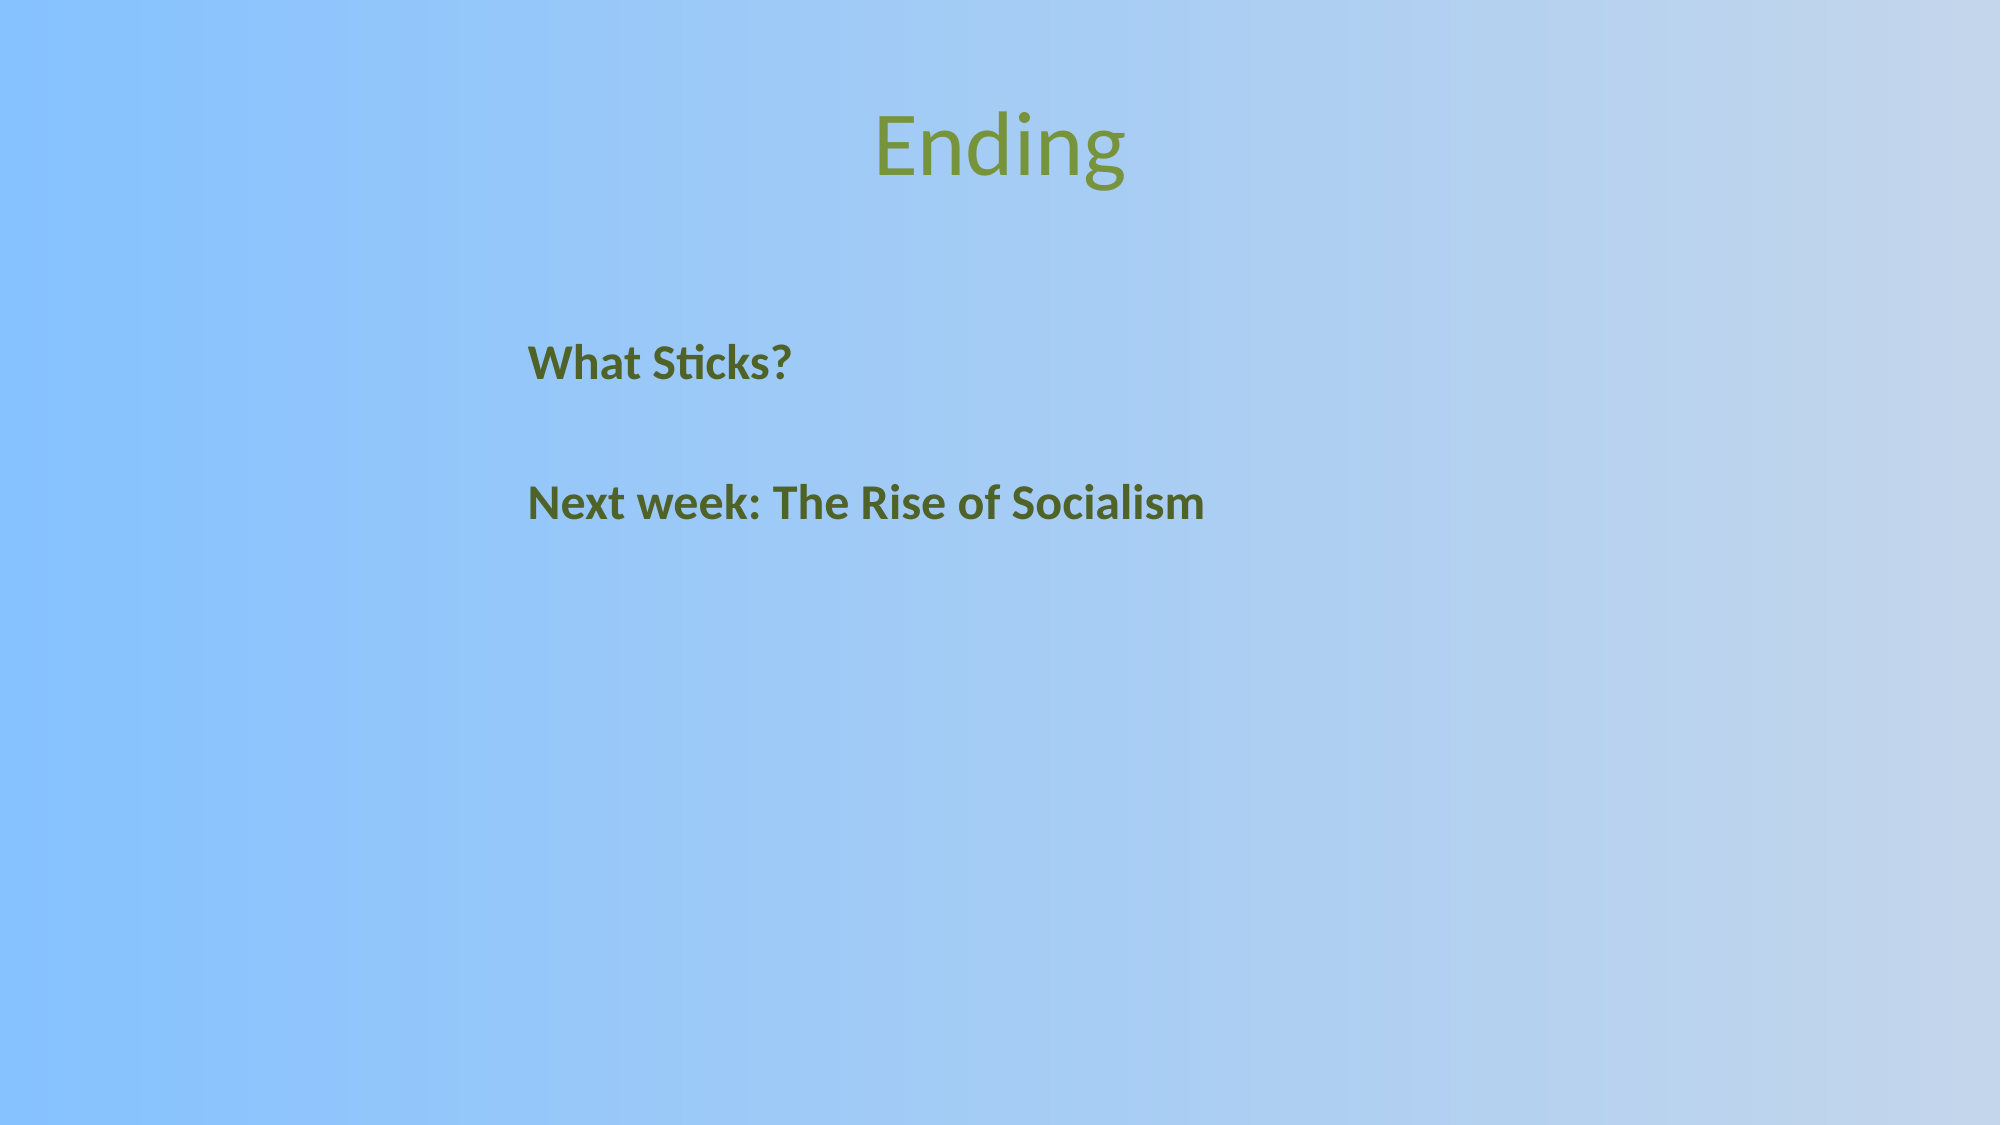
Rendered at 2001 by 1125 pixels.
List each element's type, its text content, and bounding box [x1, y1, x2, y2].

list What Sticks? Next week: The Rise of Socialism [512, 322, 1511, 594]
title Ending [99, 45, 1900, 233]
